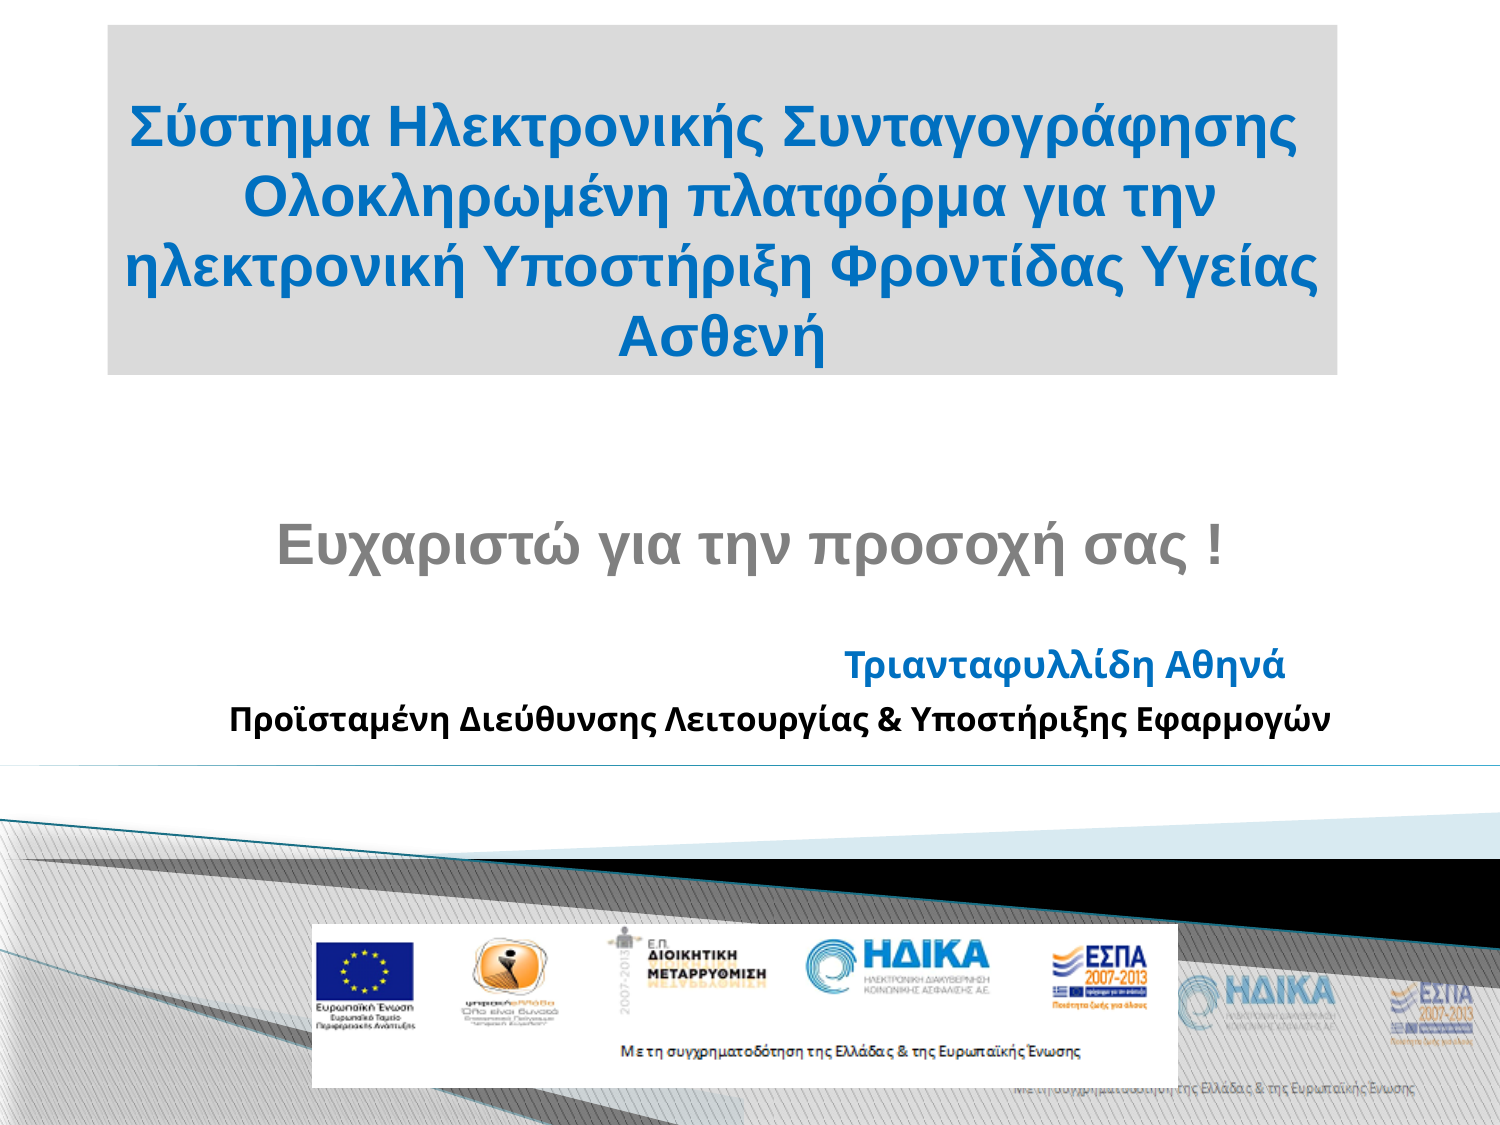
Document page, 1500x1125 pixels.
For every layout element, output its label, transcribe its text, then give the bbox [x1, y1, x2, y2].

text_box Ευχαριστώ για την προσοχή σας ! Τριανταφυλλίδη Αθηνά Προϊσταμένη Διεύθυνσης Λειτουργίας & Υποστήριξης Εφαρμογών [137, 512, 1363, 746]
picture [0, 859, 1500, 1125]
text_box Σύστημα Ηλεκτρονικής Συνταγογράφησης Ολοκληρωμένη πλατφόρμα για την ηλεκτρονική Υποστήριξη Φροντίδας Υγείας Ασθενή [107, 24, 1338, 375]
